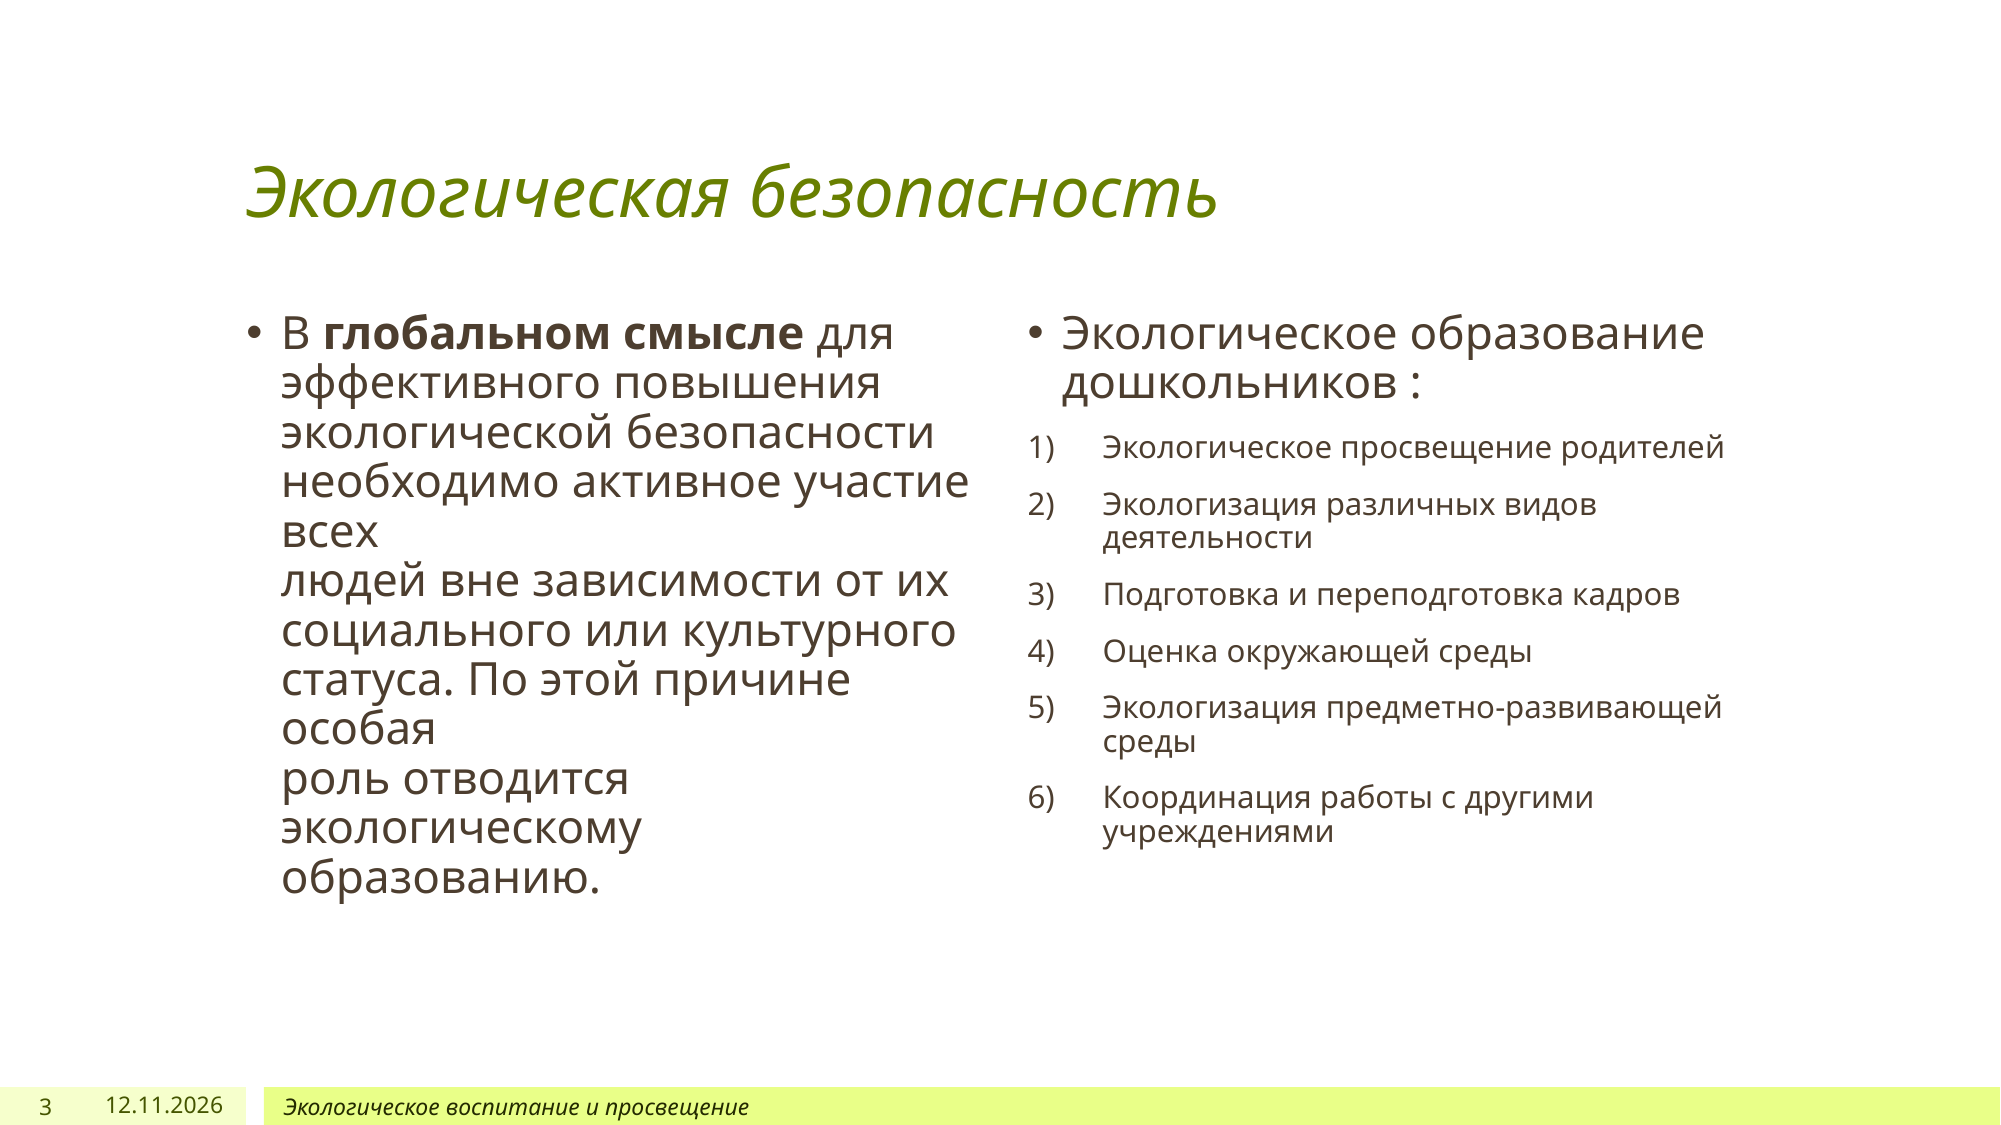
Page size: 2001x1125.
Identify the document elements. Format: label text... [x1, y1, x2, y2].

list Экологическое образование дошкольников : Экологическое просвещение родителей Экологизация различных видов деятельности Подготовка и переподготовка кадров Оценка окружающей среды Экологизация предметно-развивающей среды Координация работы с другими учреждениями [1012, 302, 1769, 928]
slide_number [74, 1087, 239, 1125]
slide_number 3 [0, 1087, 68, 1125]
title Экологическая безопасность [231, 45, 1769, 240]
list В глобальном смысле для эффективного повышения экологической безопасности необходимо активное участие всех людей вне зависимости от их социального или культурного статуса. По этой причине особая роль отводится экологическому образованию. [231, 302, 988, 928]
footer Экологическое воспитание и просвещение [268, 1087, 1769, 1125]
